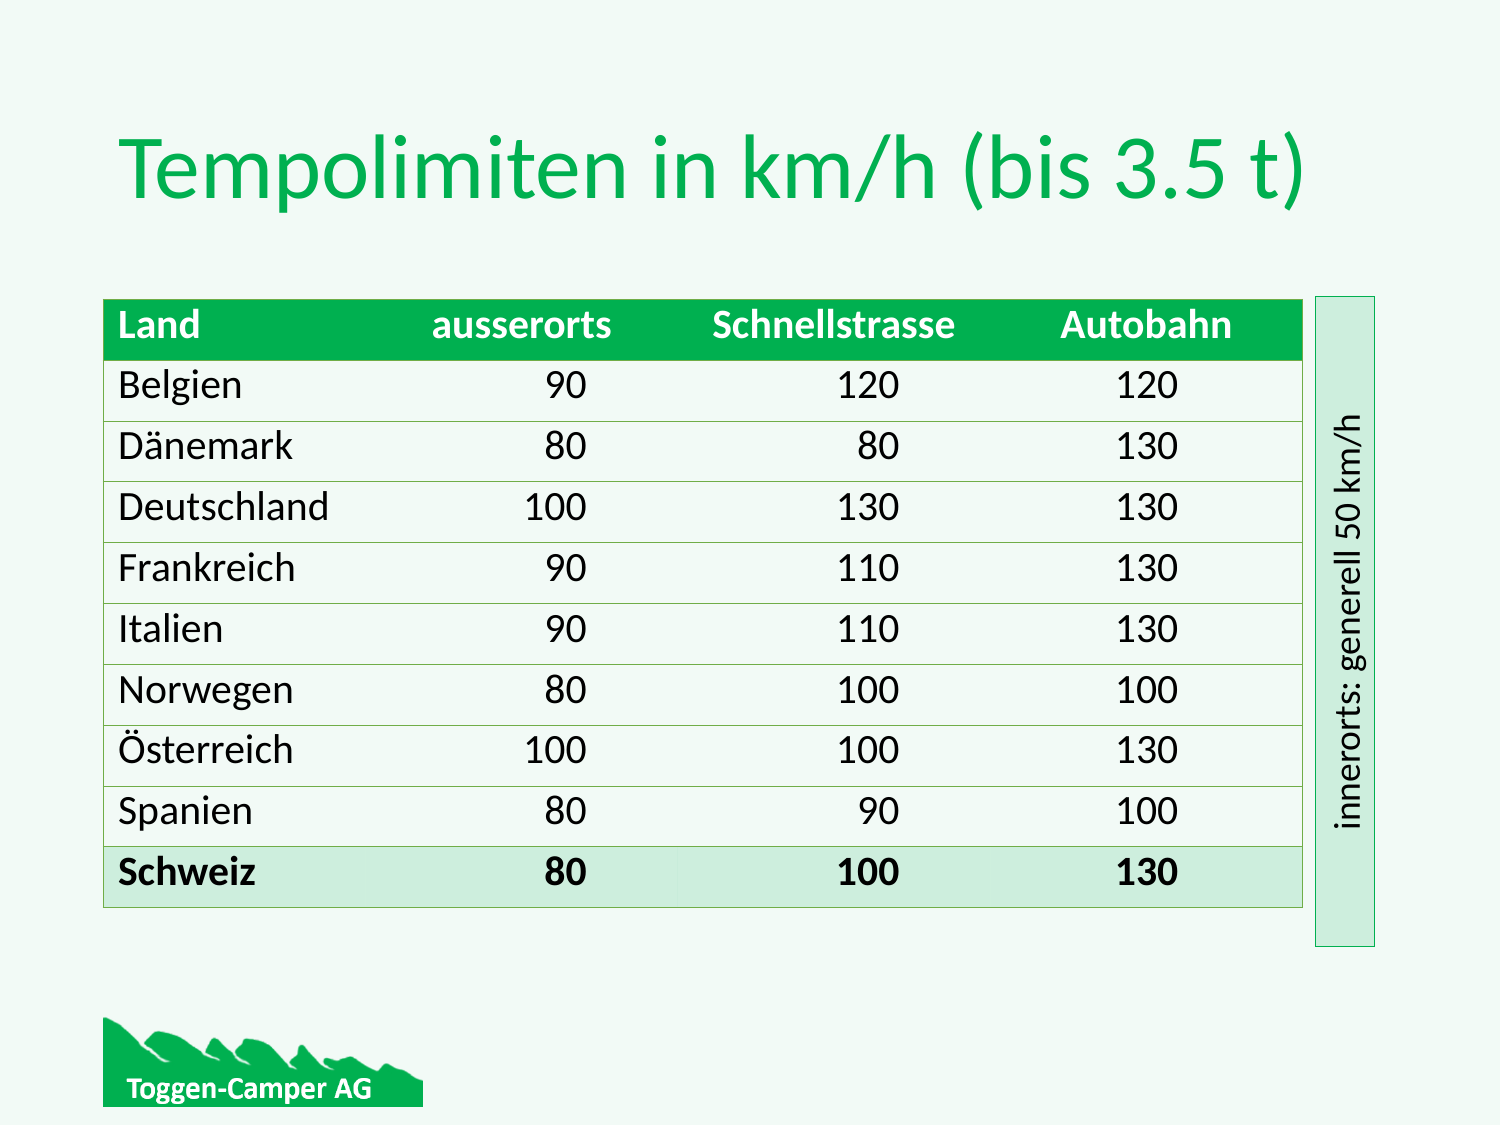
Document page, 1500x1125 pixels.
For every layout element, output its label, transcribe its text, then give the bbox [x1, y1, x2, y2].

table_cell 120 [678, 361, 990, 421]
table_cell 90 [365, 604, 678, 664]
table_cell 110 [678, 543, 990, 603]
table_cell 130 [990, 482, 1302, 542]
table_cell Belgien [104, 361, 365, 421]
table_cell 100 [678, 847, 990, 907]
table_cell 100 [990, 665, 1302, 725]
table_cell 80 [365, 422, 678, 481]
table_cell 120 [990, 361, 1302, 421]
table_header Schnellstrasse [678, 300, 990, 360]
table_cell 130 [990, 726, 1302, 786]
table_cell 100 [365, 482, 678, 542]
title Tempolimiten in km/h (bis 3.5 t) [103, 59, 1397, 278]
table_cell Norwegen [104, 665, 365, 725]
table_cell Frankreich [104, 543, 365, 603]
table_cell Österreich [104, 726, 365, 786]
table_cell 80 [365, 787, 678, 846]
table_header Land [104, 300, 365, 360]
table_cell 90 [365, 361, 678, 421]
table_cell 80 [365, 847, 678, 907]
table_cell 110 [678, 604, 990, 664]
table_cell Deutschland [104, 482, 365, 542]
picture [103, 1010, 423, 1125]
table_cell 130 [990, 422, 1302, 481]
table_cell Schweiz [104, 847, 365, 907]
table_cell 130 [990, 604, 1302, 664]
table_cell Spanien [104, 787, 365, 846]
table_cell 100 [678, 726, 990, 786]
table_cell 130 [990, 543, 1302, 603]
table_header ausserorts [365, 300, 678, 360]
table_cell 130 [678, 482, 990, 542]
table_cell 80 [365, 665, 678, 725]
table_cell 100 [678, 665, 990, 725]
table_cell 100 [990, 787, 1302, 846]
table_cell 100 [365, 726, 678, 786]
text_box innerorts: generell 50 km/h [1315, 296, 1375, 947]
table_cell 90 [365, 543, 678, 603]
table_cell Italien [104, 604, 365, 664]
table_cell 90 [678, 787, 990, 846]
table_cell 130 [990, 847, 1302, 907]
table_cell Dänemark [104, 422, 365, 481]
table_header Autobahn [990, 300, 1302, 360]
table_cell 80 [678, 422, 990, 481]
